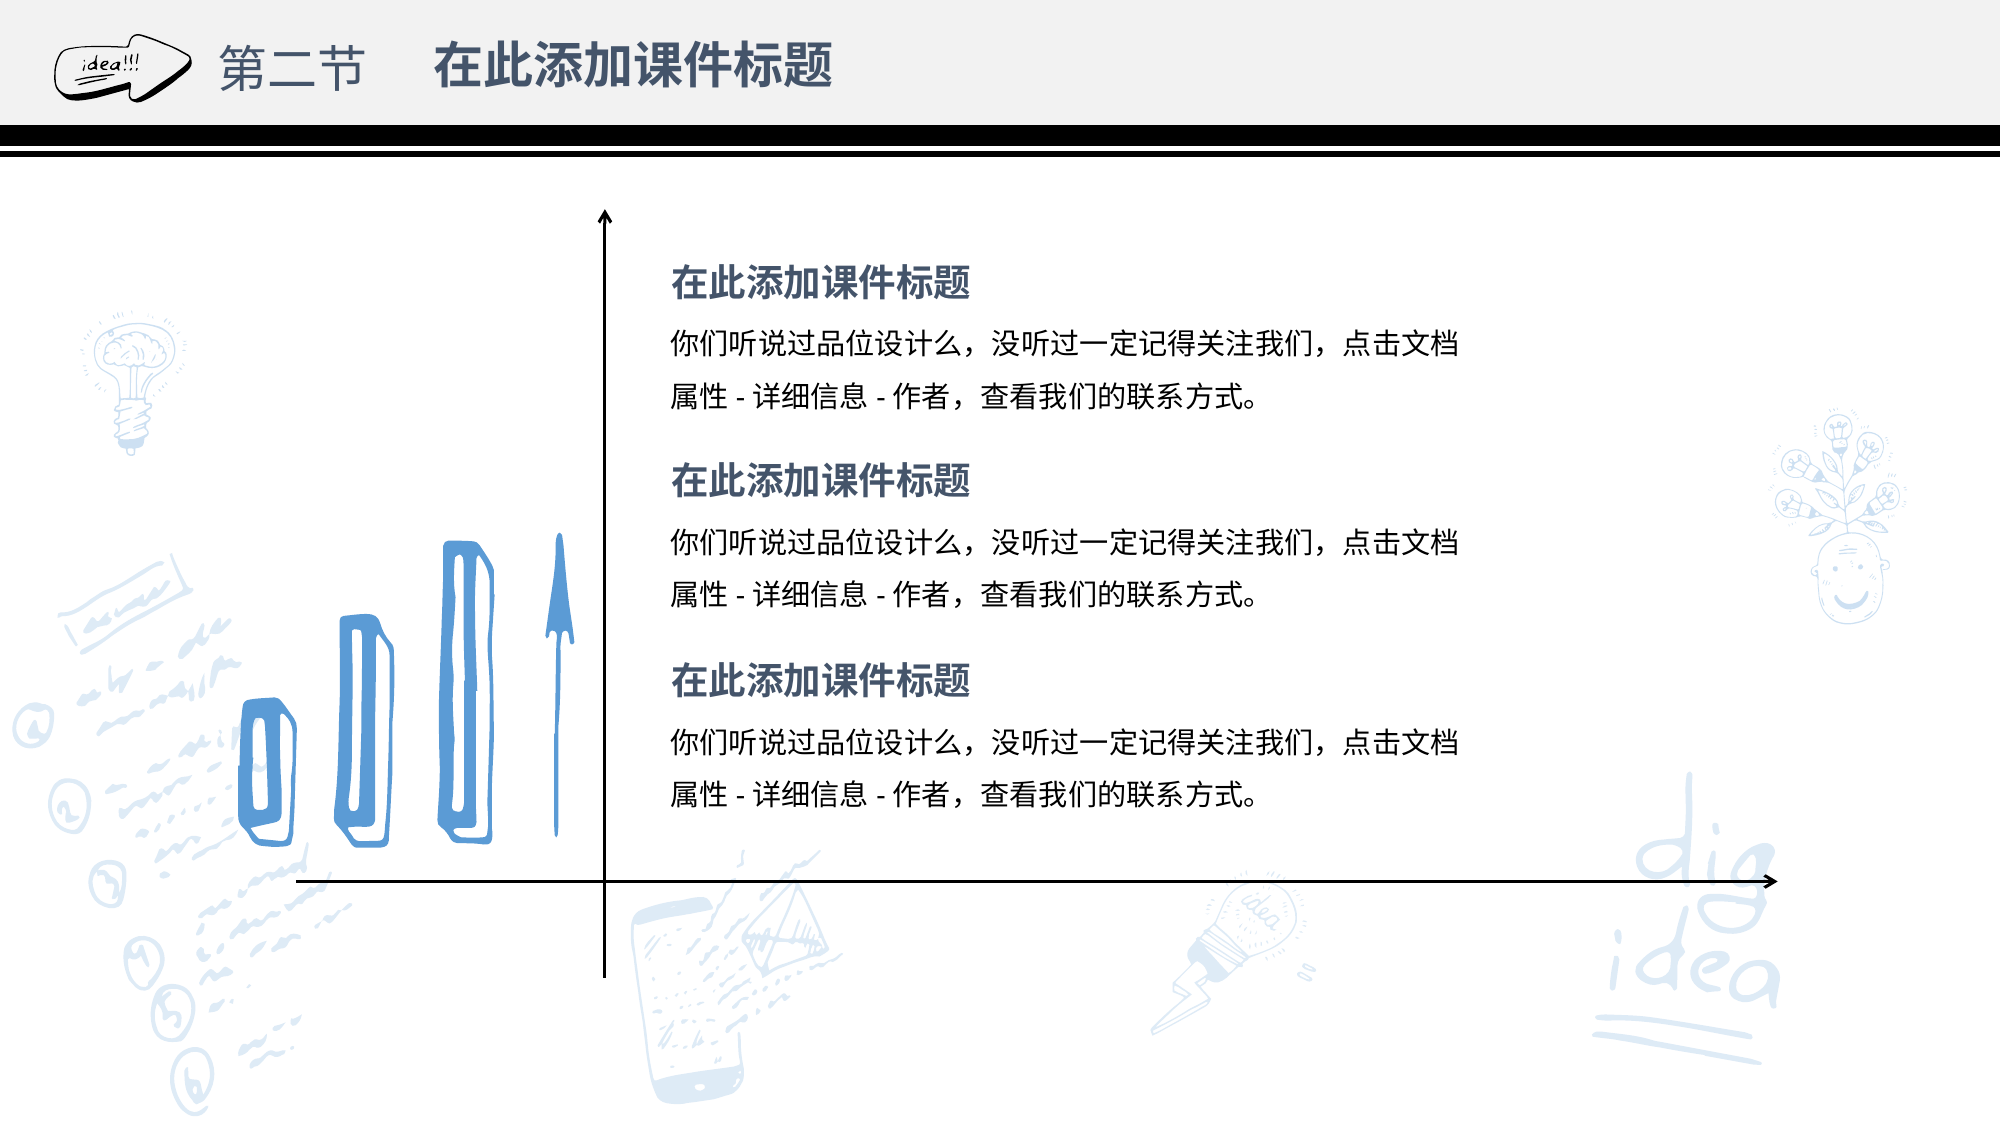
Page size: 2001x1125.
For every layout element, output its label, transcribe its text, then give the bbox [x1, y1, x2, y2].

text_box 在此添加课件标题 [656, 251, 987, 301]
text_box [0, 0, 2000, 125]
text_box 在此添加课件标题 [656, 649, 987, 699]
text_box [437, 540, 495, 845]
text_box 在此添加课件标题 [418, 25, 848, 101]
text_box 在此添加课件标题 [656, 449, 987, 499]
text_box 你们听说过品位设计么，没听过一定记得关注我们，点击文档属性-详细信息-作者，查看我们的联系方式。 [655, 499, 1489, 619]
text_box [238, 697, 297, 847]
text_box 你们听说过品位设计么，没听过一定记得关注我们，点击文档属性-详细信息-作者，查看我们的联系方式。 [655, 301, 1489, 421]
text_box [54, 34, 192, 103]
text_box 你们听说过品位设计么，没听过一定记得关注我们，点击文档属性-详细信息-作者，查看我们的联系方式。 [655, 699, 1489, 819]
text_box [333, 613, 395, 848]
text_box 第二节 [202, 30, 383, 105]
text_box [545, 532, 575, 838]
